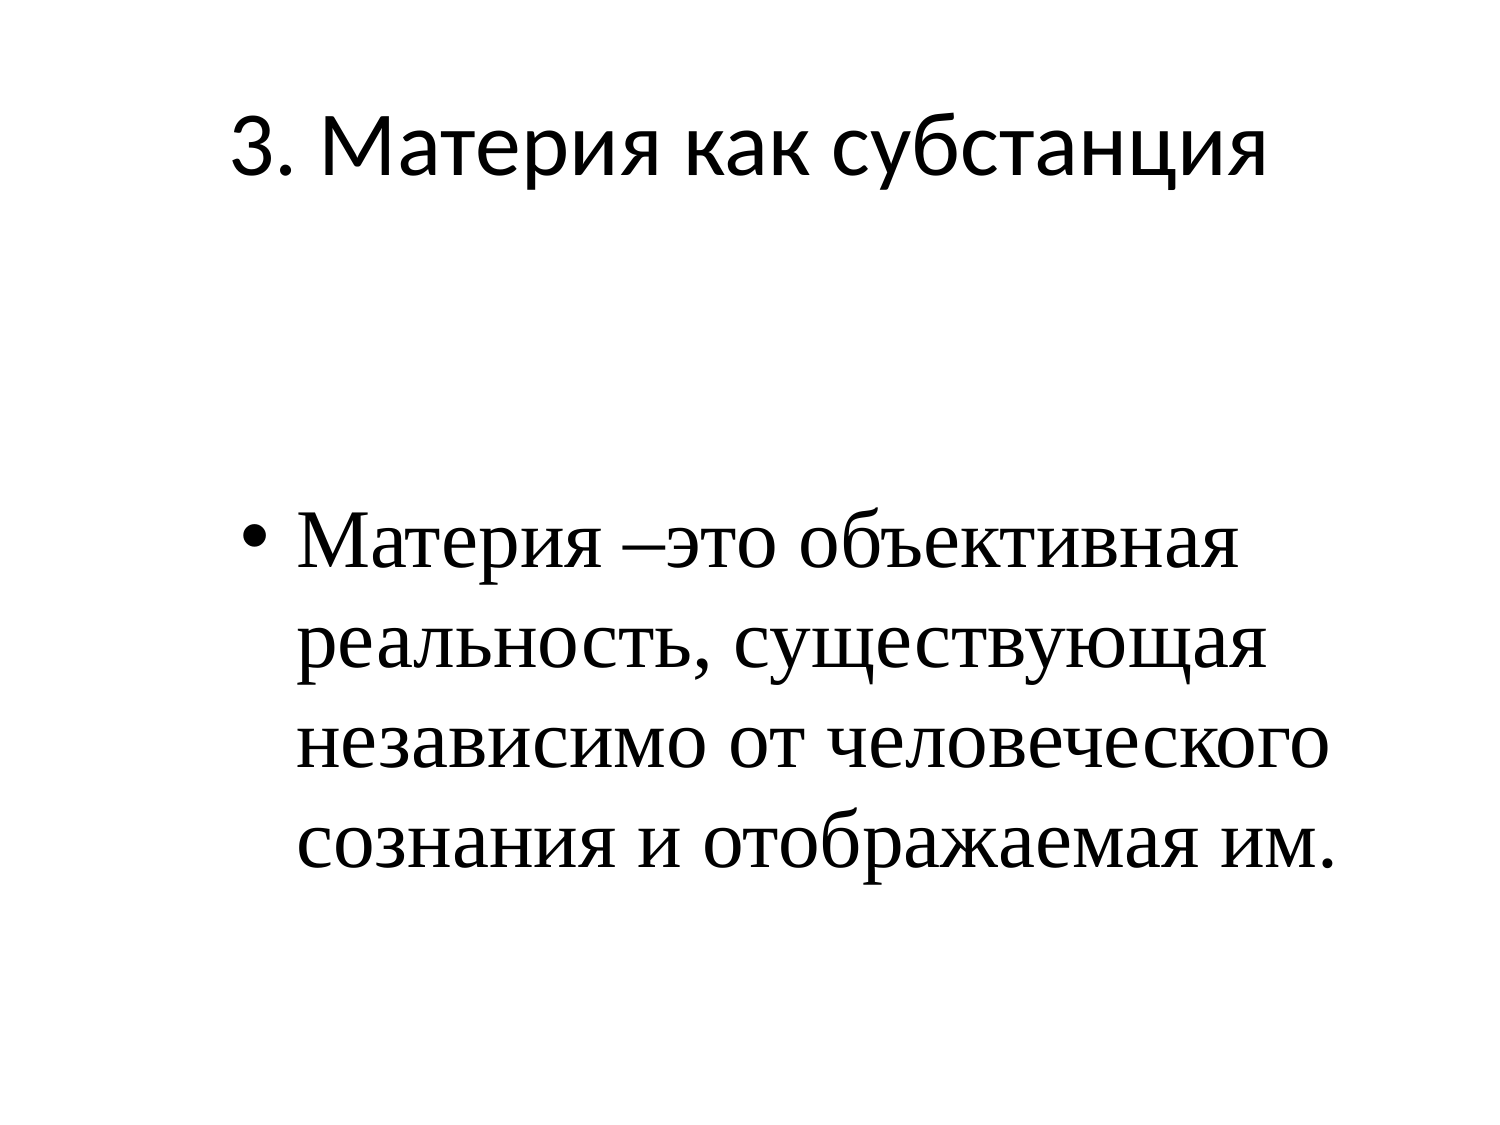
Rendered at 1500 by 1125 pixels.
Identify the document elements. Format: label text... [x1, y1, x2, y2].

list Материя –это объективная реальность, существующая независимо от человеческого сознания и отображаемая им. [225, 476, 1500, 723]
title 3. Материя как субстанция [75, 45, 1425, 233]
